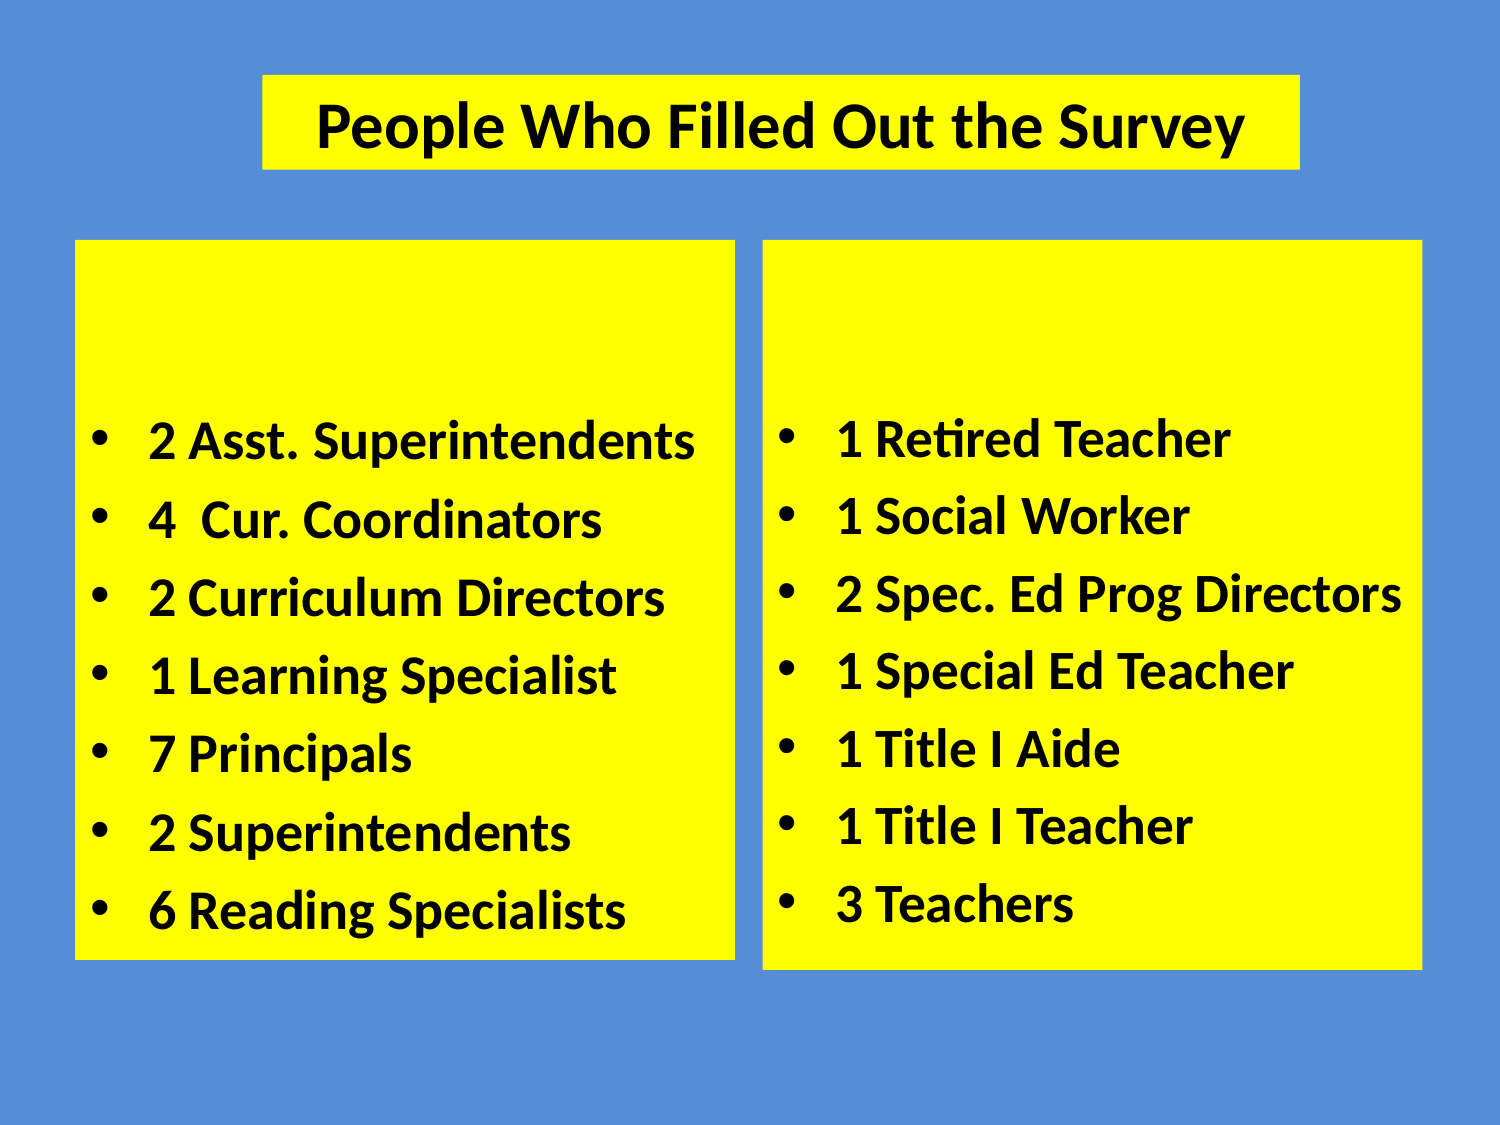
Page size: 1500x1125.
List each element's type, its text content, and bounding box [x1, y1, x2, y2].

text_box People Who Filled Out the Survey [262, 74, 1300, 170]
list 1 Retired Teacher 1 Social Worker 2 Spec. Ed Prog Directors 1 Special Ed Teacher 1 Title I Aide 1 Title I Teacher 3 Teachers [762, 239, 1423, 970]
list 2 Asst. Superintendents 4 Cur. Coordinators 2 Curriculum Directors 1 Learning Specialist 7 Principals 2 Superintendents 6 Reading Specialists [75, 239, 735, 960]
